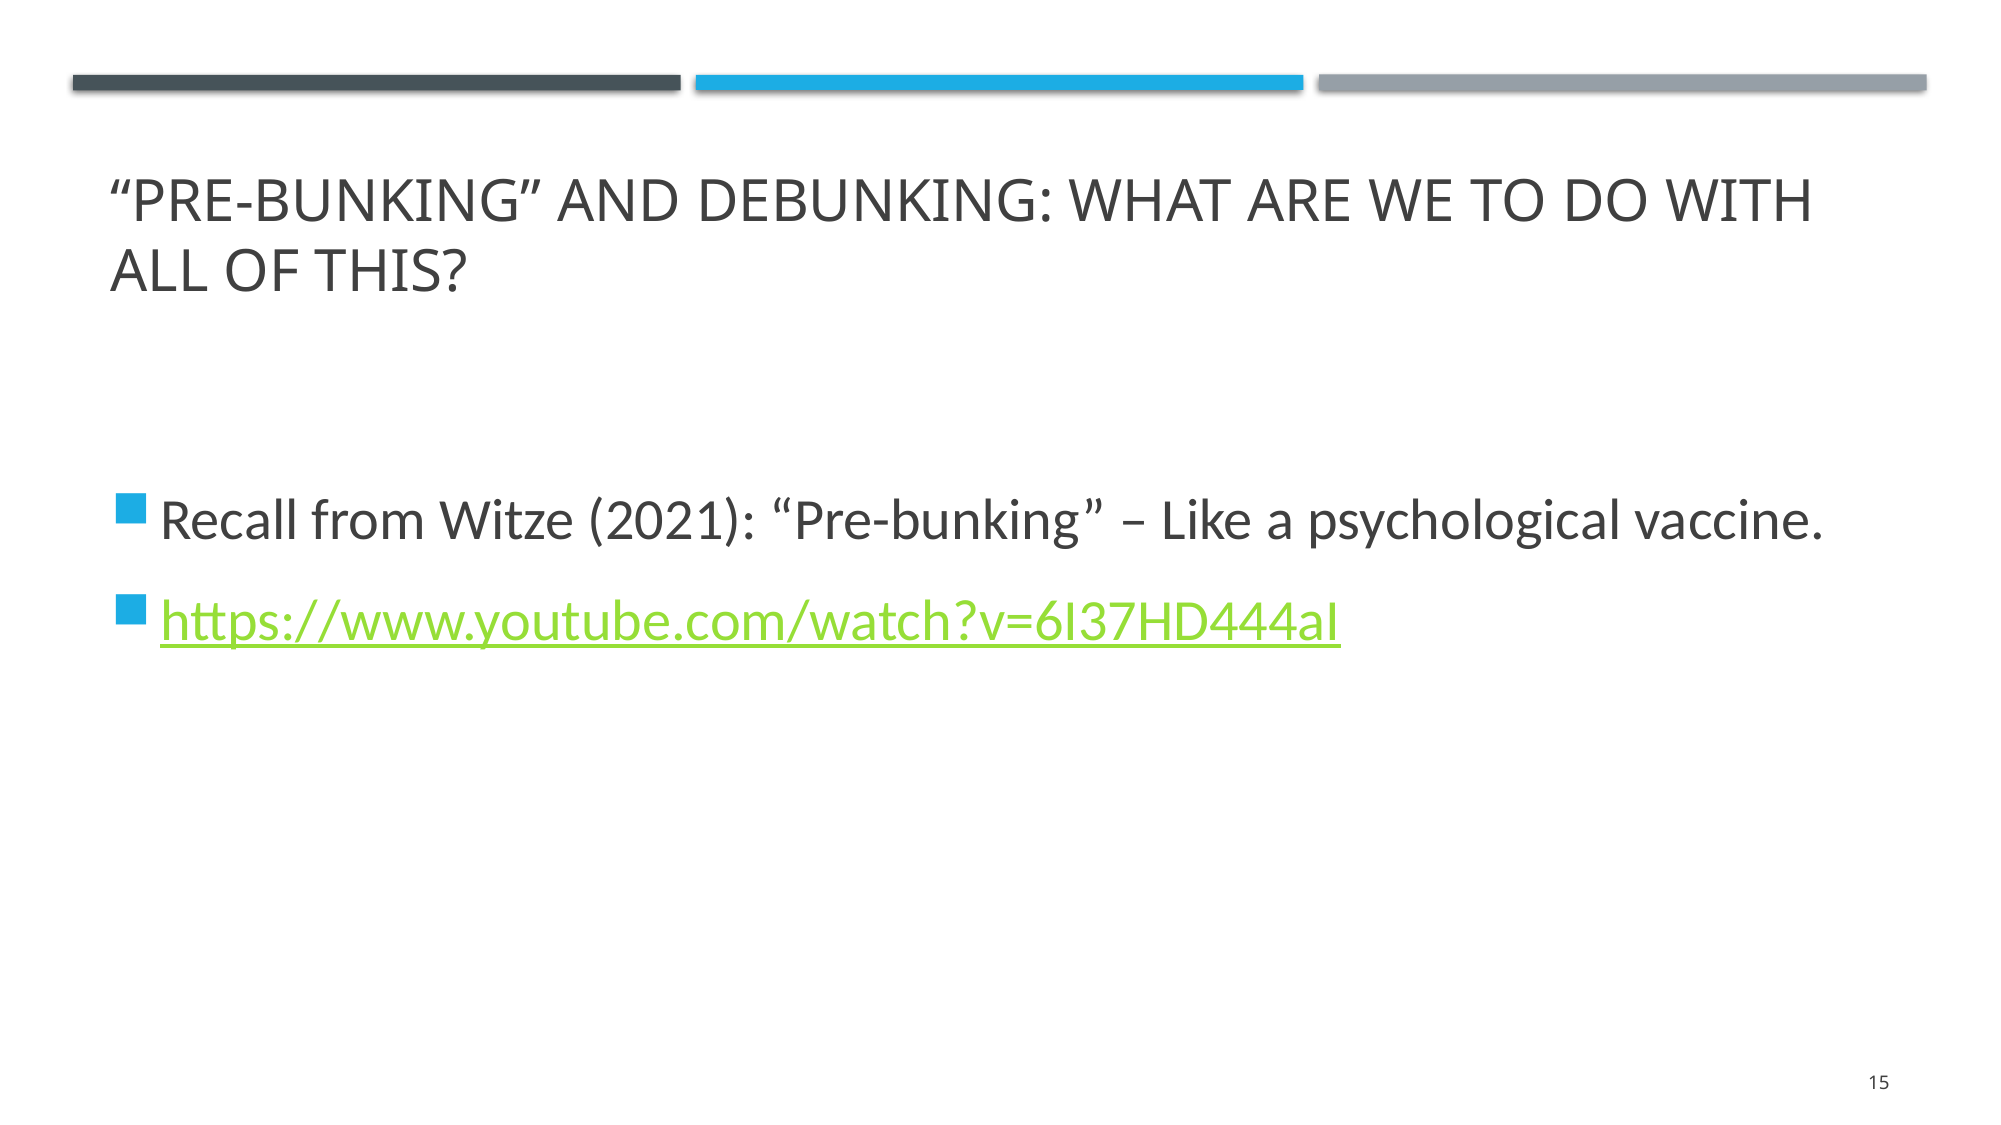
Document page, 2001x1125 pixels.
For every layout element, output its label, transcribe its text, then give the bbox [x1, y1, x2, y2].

title “Pre-Bunking” and Debunking: What are we to do with all of this? [95, 115, 1905, 311]
list Recall from Witze (2021): “Pre-bunking” – Like a psychological vaccine. https://www.youtube.com/watch?v=6I37HD444aI [95, 383, 1905, 743]
slide_number 15 [1732, 1053, 1905, 1114]
